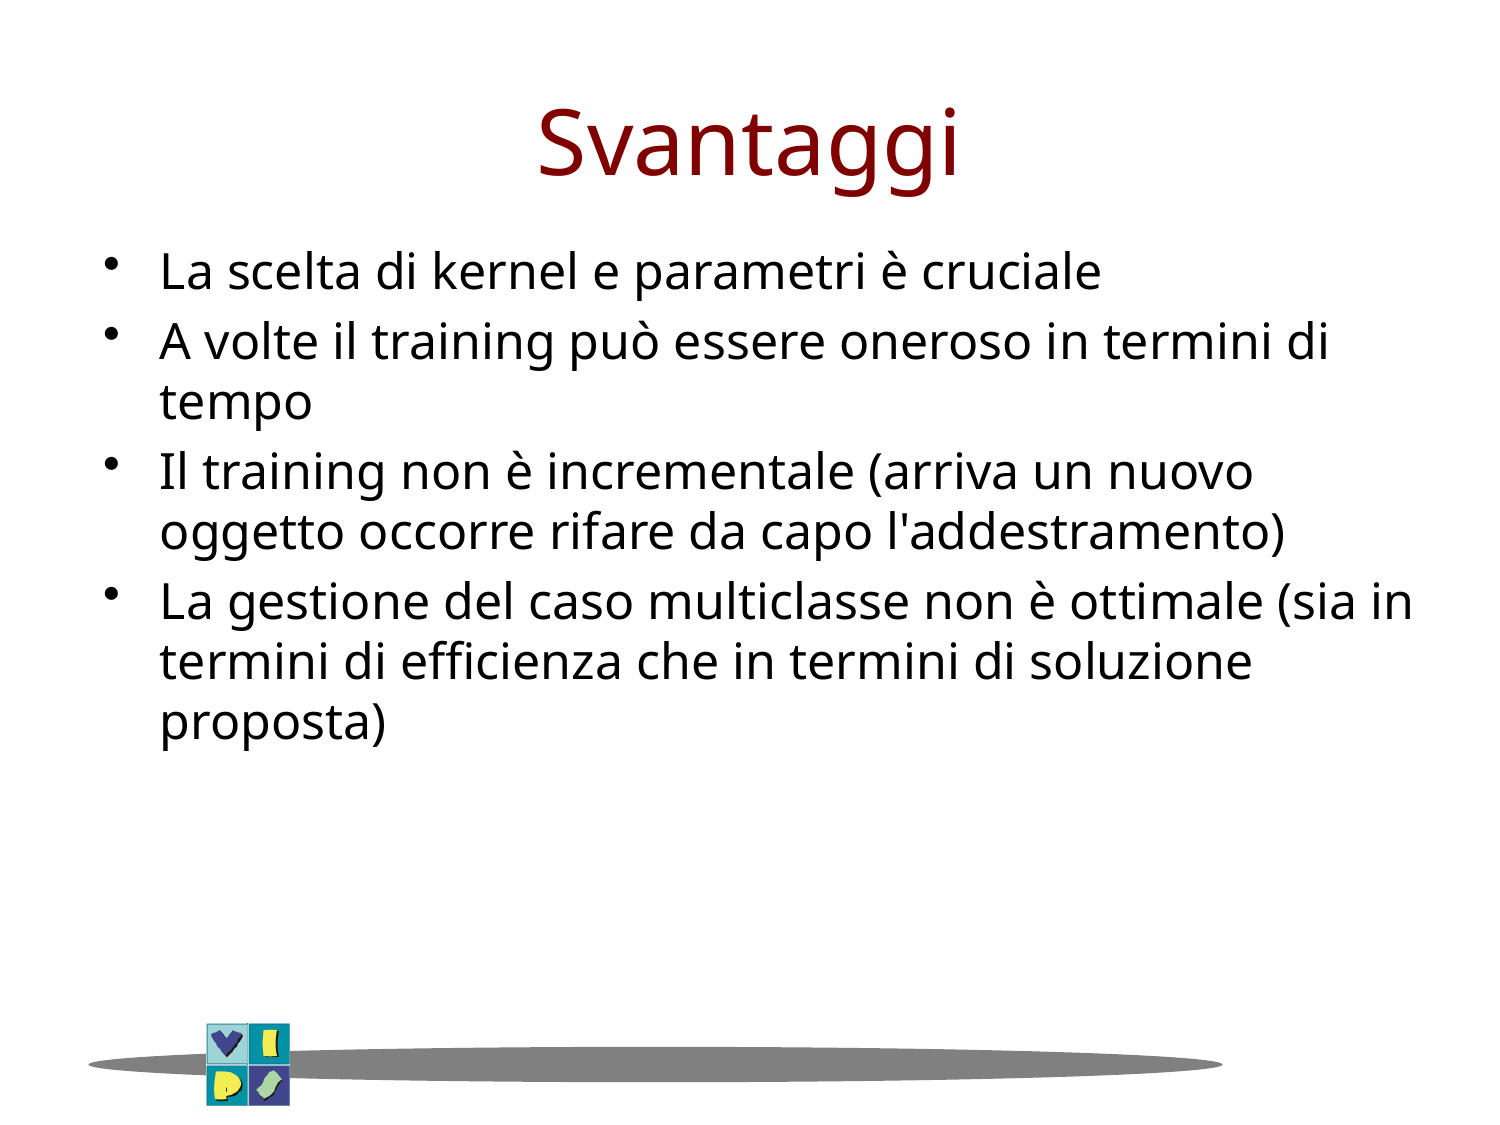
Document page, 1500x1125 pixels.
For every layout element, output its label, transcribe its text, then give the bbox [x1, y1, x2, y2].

title Svantaggi [75, 45, 1425, 233]
list La scelta di kernel e parametri è cruciale A volte il training può essere oneroso in termini di tempo Il training non è incrementale (arriva un nuovo oggetto occorre rifare da capo l'addestramento) La gestione del caso multiclasse non è ottimale (sia in termini di efficienza che in termini di soluzione proposta) [88, 231, 1439, 975]
picture [206, 1023, 290, 1106]
